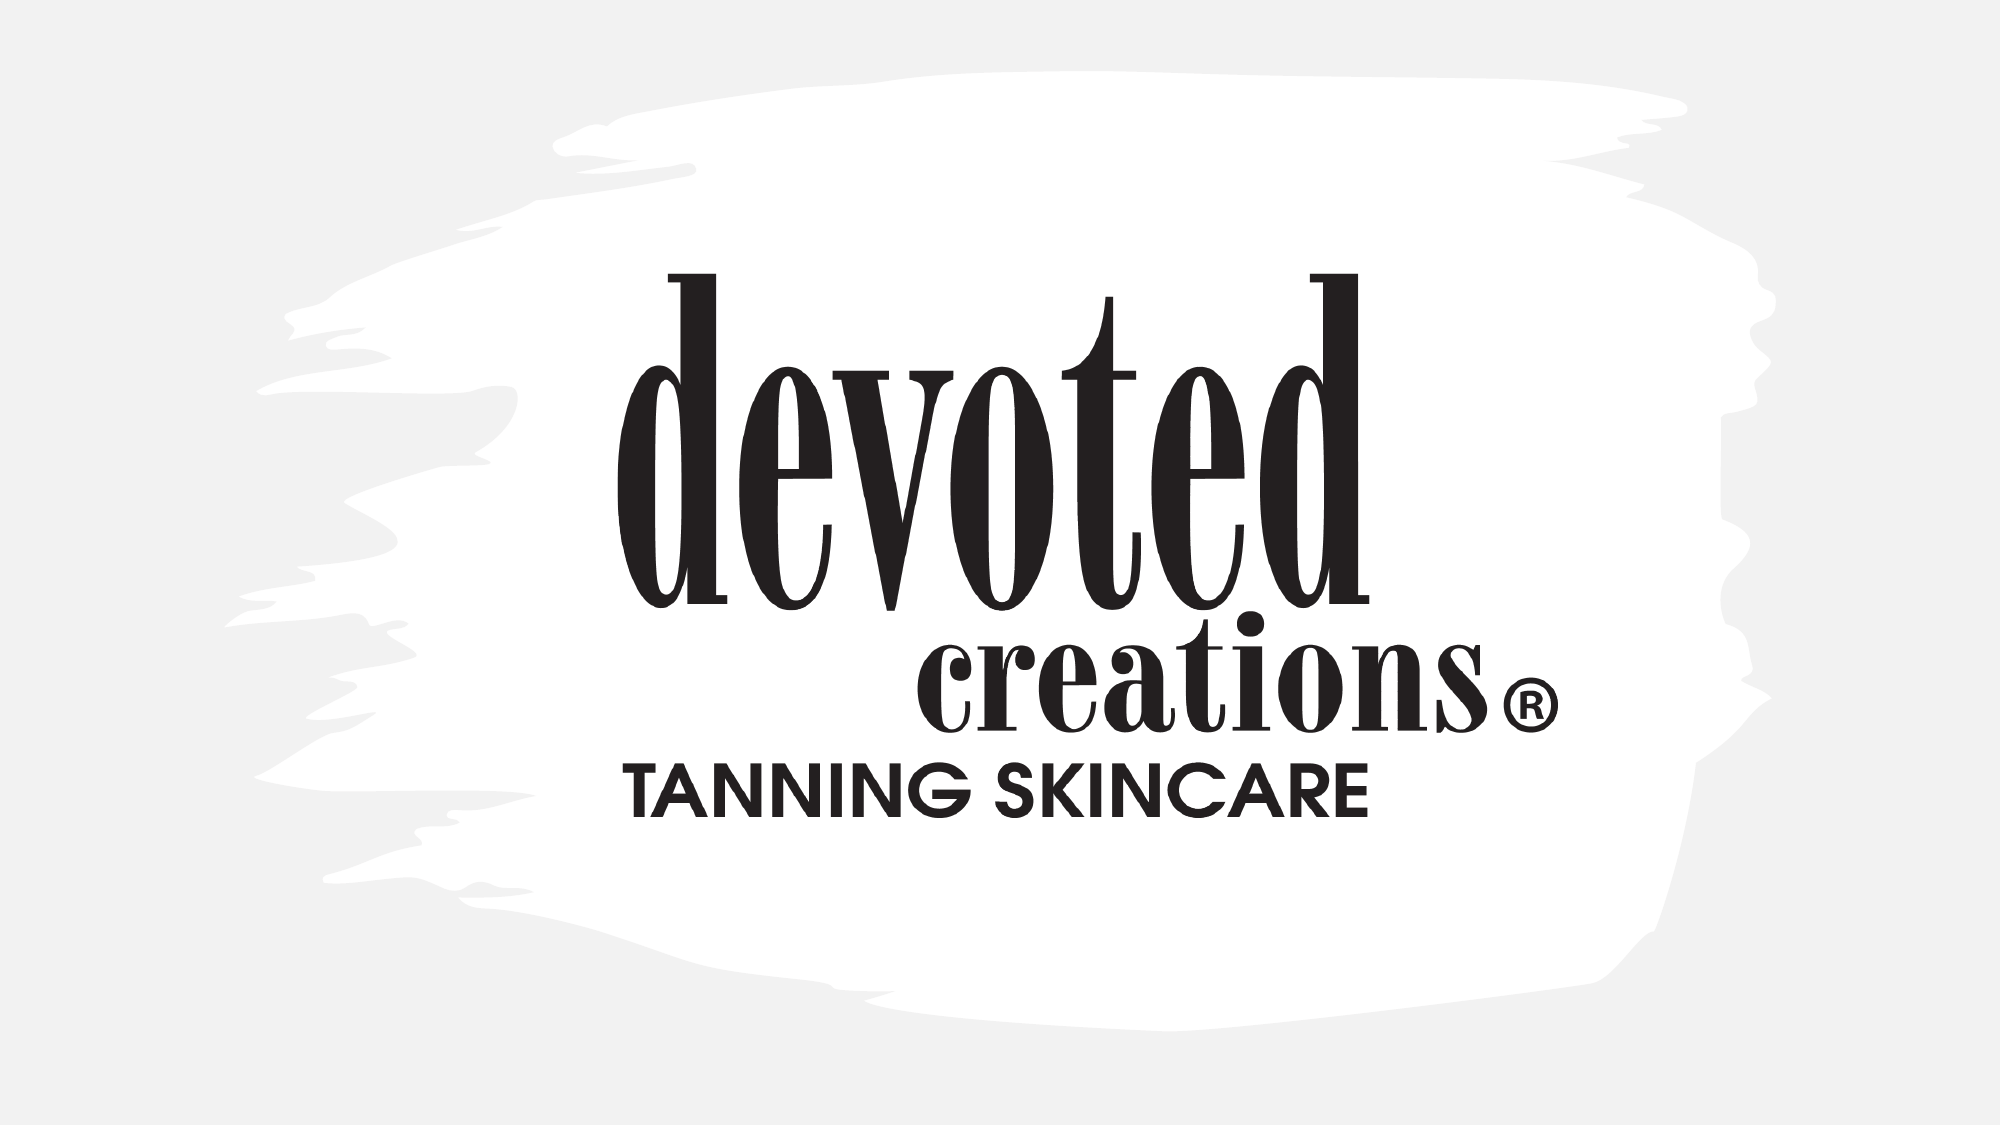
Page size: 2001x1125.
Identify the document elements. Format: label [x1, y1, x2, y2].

text_box [226, 72, 1775, 1031]
text_box [0, 0, 2000, 1125]
picture [612, 268, 1563, 823]
